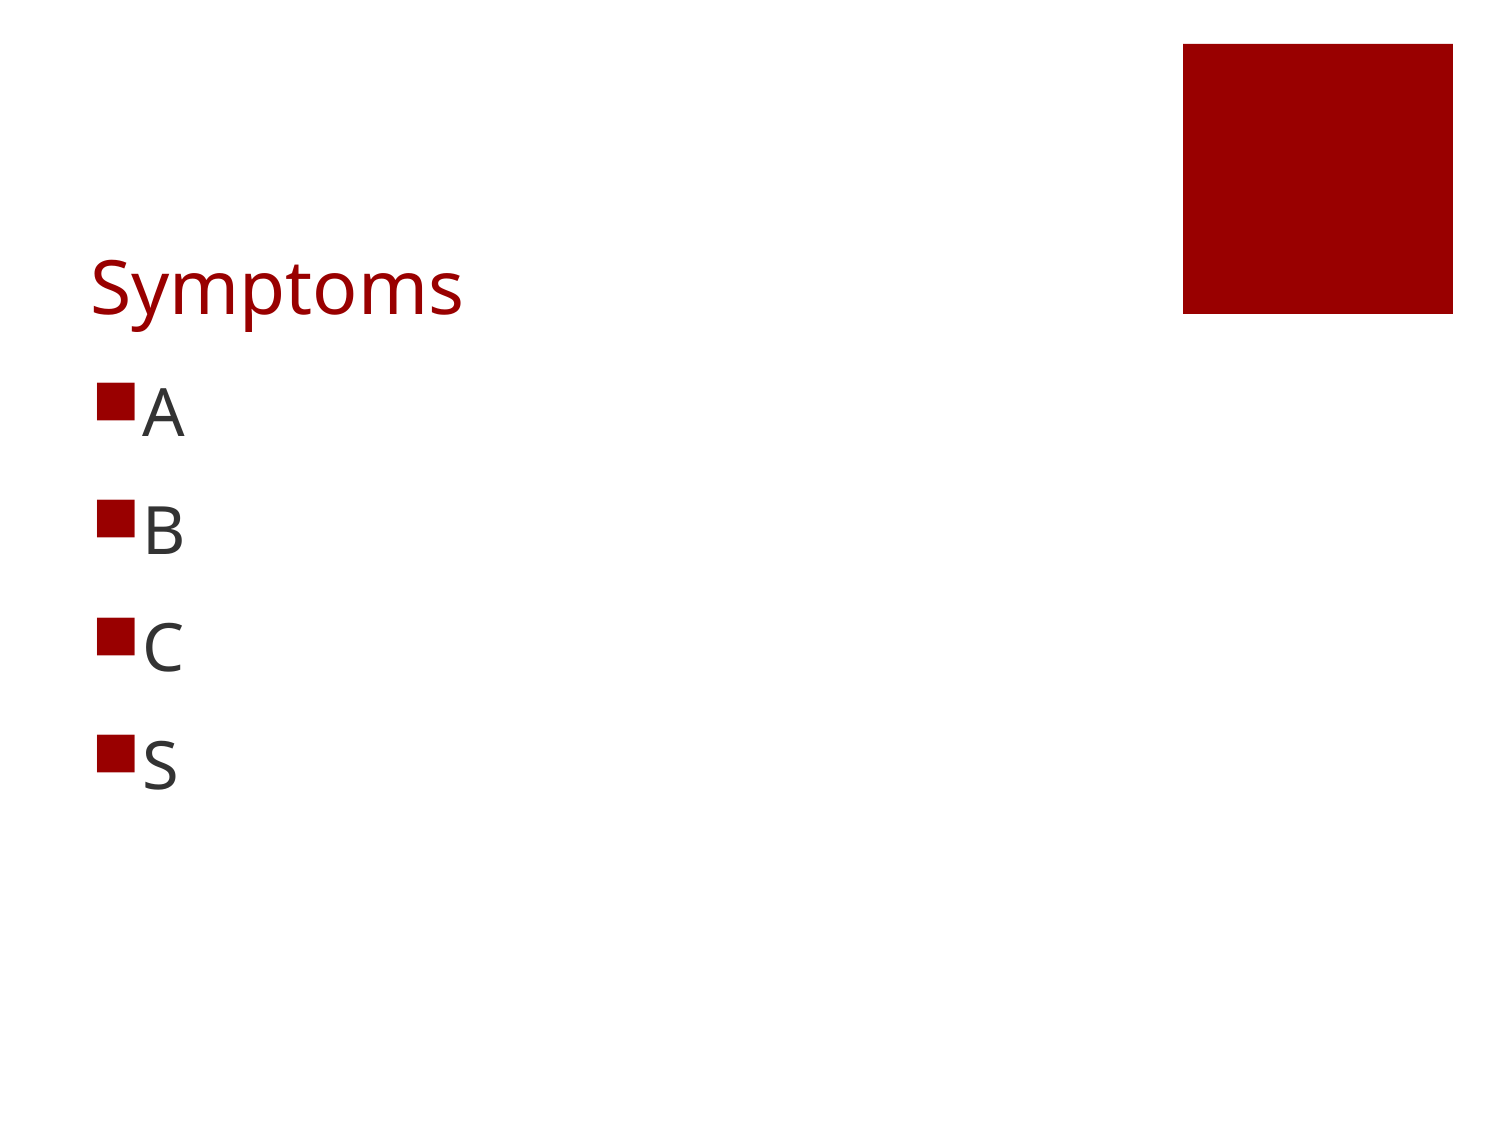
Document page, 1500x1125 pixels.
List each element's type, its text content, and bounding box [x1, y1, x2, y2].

list A B C S [75, 362, 1143, 1005]
title Symptoms [75, 149, 1143, 338]
